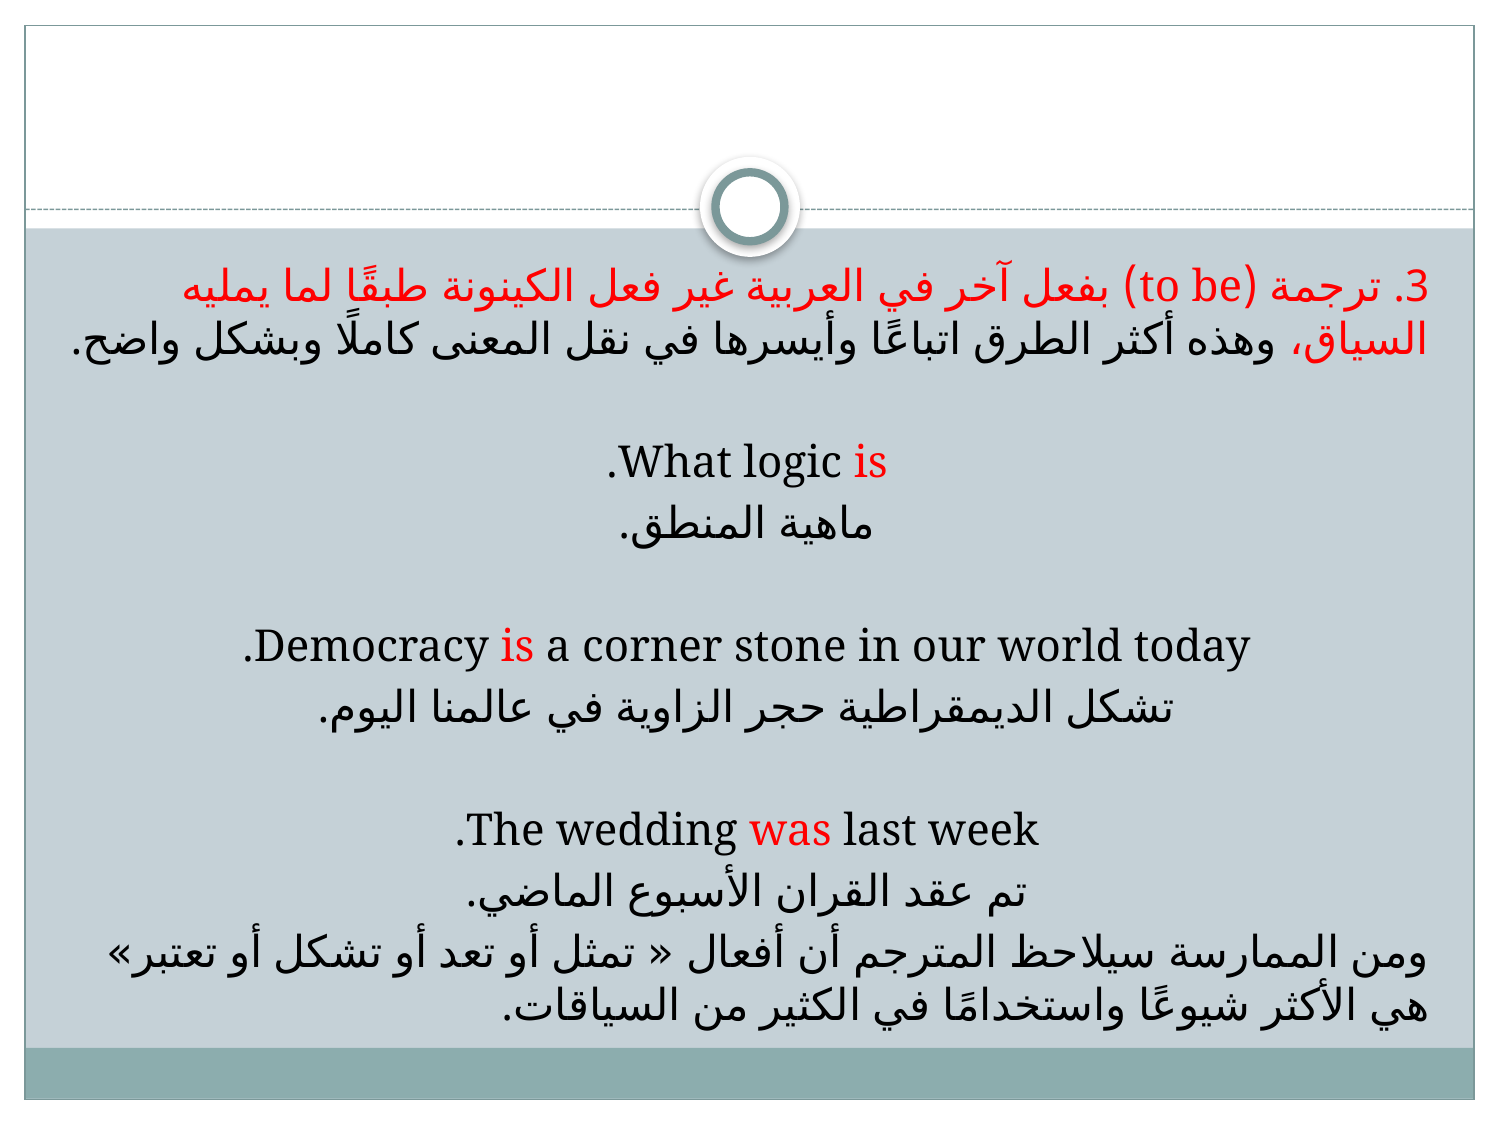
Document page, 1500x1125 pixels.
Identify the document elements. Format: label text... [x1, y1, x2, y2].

list 3. ترجمة (to be) بفعل آخر في العربية غير فعل الكينونة طبقًا لما يمليه السياق، وهذه أكثر الطرق اتباعًا وأيسرها في نقل المعنى كاملًا وبشكل واضح. What logic is. ماهية المنطق. Democracy is a corner stone in our world today. تشكل الديمقراطية حجر الزاوية في عالمنا اليوم. The wedding was last week. تم عقد القران الأسبوع الماضي. ومن الممارسة سيلاحظ المترجم أن أفعال « تمثل أو تعد أو تشكل أو تعتبر» هي الأكثر شيوعًا واستخدامًا في الكثير من السياقات. [49, 250, 1445, 1050]
